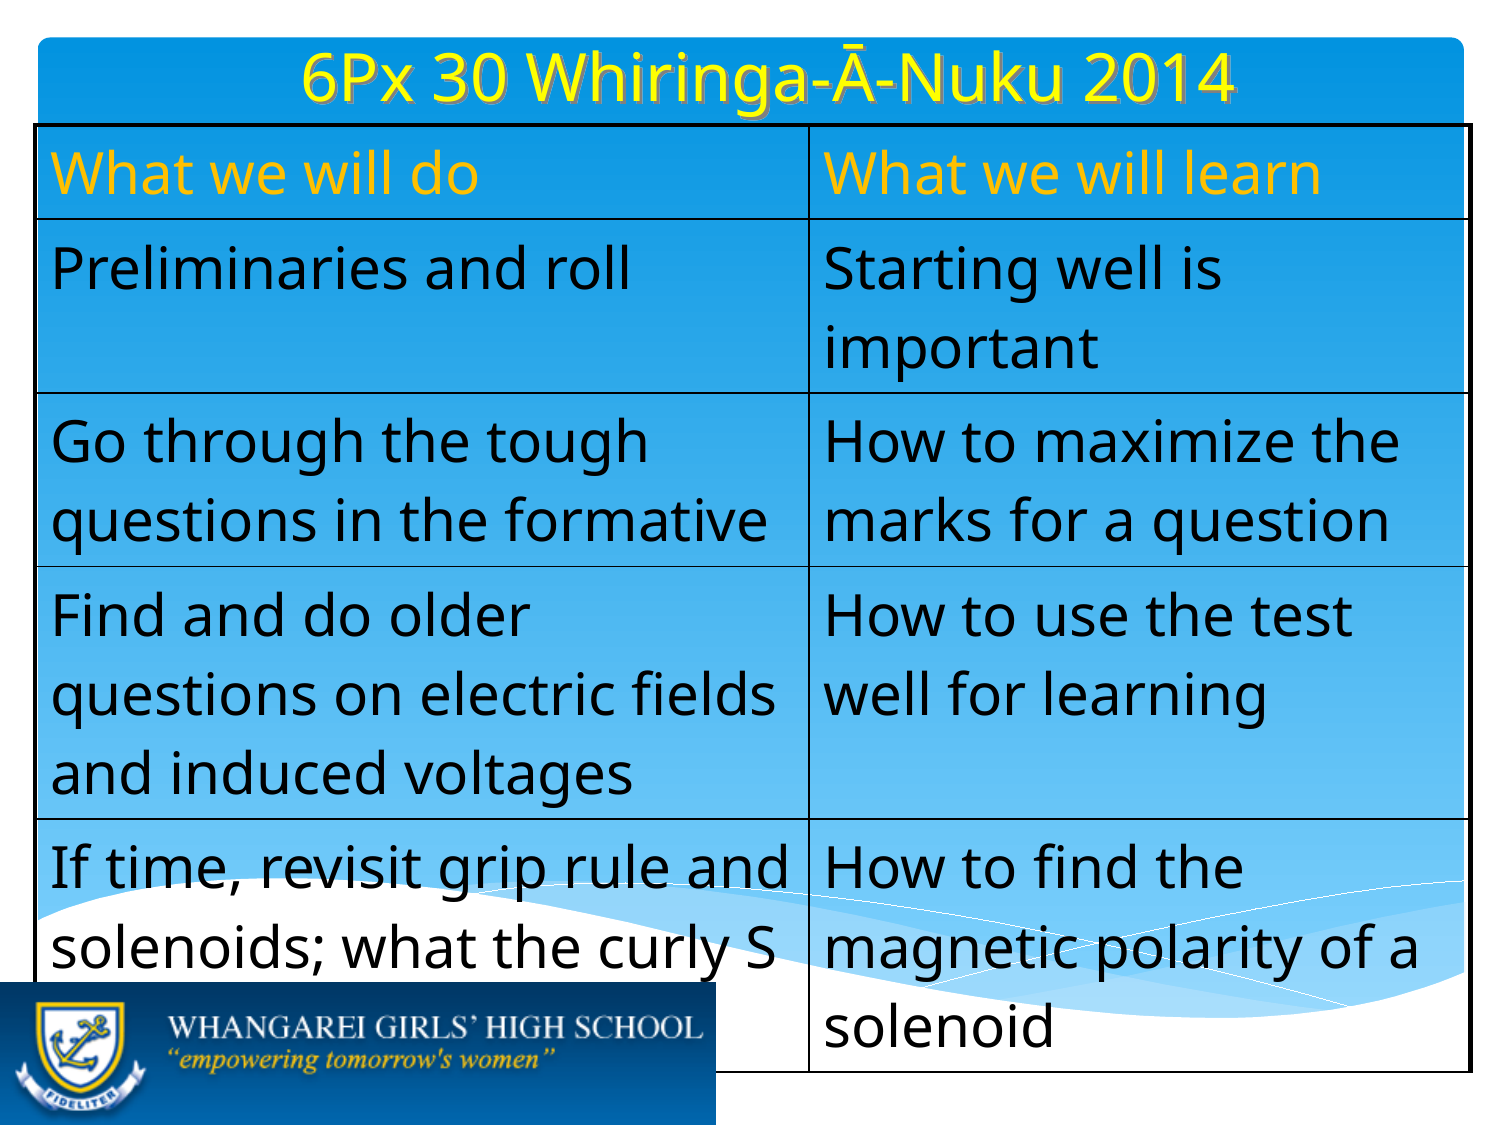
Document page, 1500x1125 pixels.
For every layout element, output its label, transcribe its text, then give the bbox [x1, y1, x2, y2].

table_header What we will do [37, 127, 808, 218]
table_header What we will learn [810, 127, 1468, 218]
table_cell Preliminaries and roll [37, 220, 808, 392]
table_cell How to find the magnetic polarity of a solenoid [810, 820, 1468, 1071]
text_box 6Px 30 Whiringa-Ā-Nuku 2014 [162, 24, 1375, 123]
table_cell If time, revisit grip rule and solenoids; what the curly S and N tell us [37, 820, 808, 1071]
table_cell Go through the tough questions in the formative [37, 394, 808, 566]
table_cell How to use the test well for learning [810, 567, 1468, 818]
table_cell Find and do older questions on electric fields and induced voltages [37, 567, 808, 818]
table_cell How to maximize the marks for a question [810, 394, 1468, 566]
picture [0, 982, 716, 1125]
table_cell Starting well is important [810, 220, 1468, 392]
